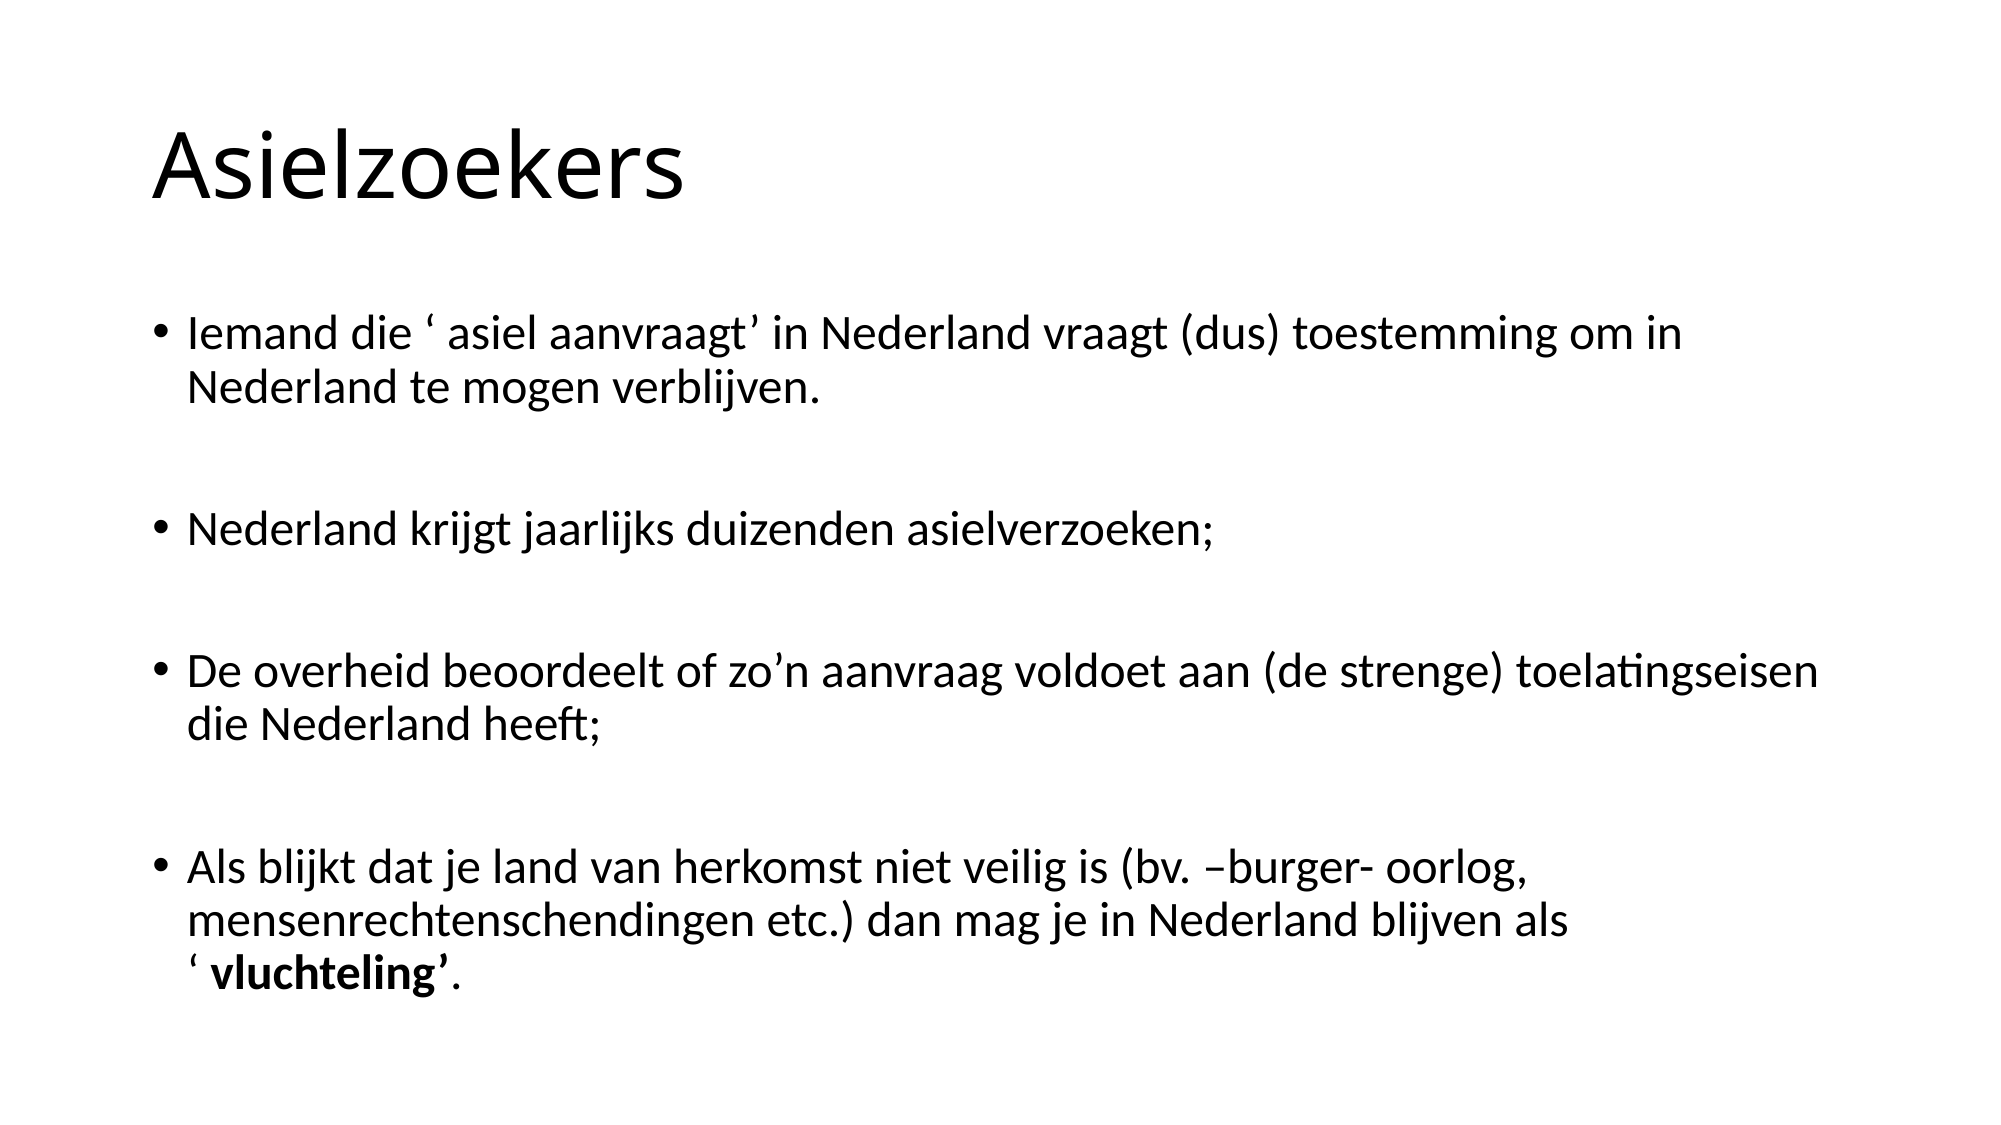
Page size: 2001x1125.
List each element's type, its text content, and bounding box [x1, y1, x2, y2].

title Asielzoekers [137, 59, 1863, 278]
list Iemand die ‘ asiel aanvraagt’ in Nederland vraagt (dus) toestemming om in Nederland te mogen verblijven. Nederland krijgt jaarlijks duizenden asielverzoeken; De overheid beoordeelt of zo’n aanvraag voldoet aan (de strenge) toelatingseisen die Nederland heeft; Als blijkt dat je land van herkomst niet veilig is (bv. –burger- oorlog, mensenrechtenschendingen etc.) dan mag je in Nederland blijven als ‘ vluchteling’. [137, 299, 1863, 1014]
